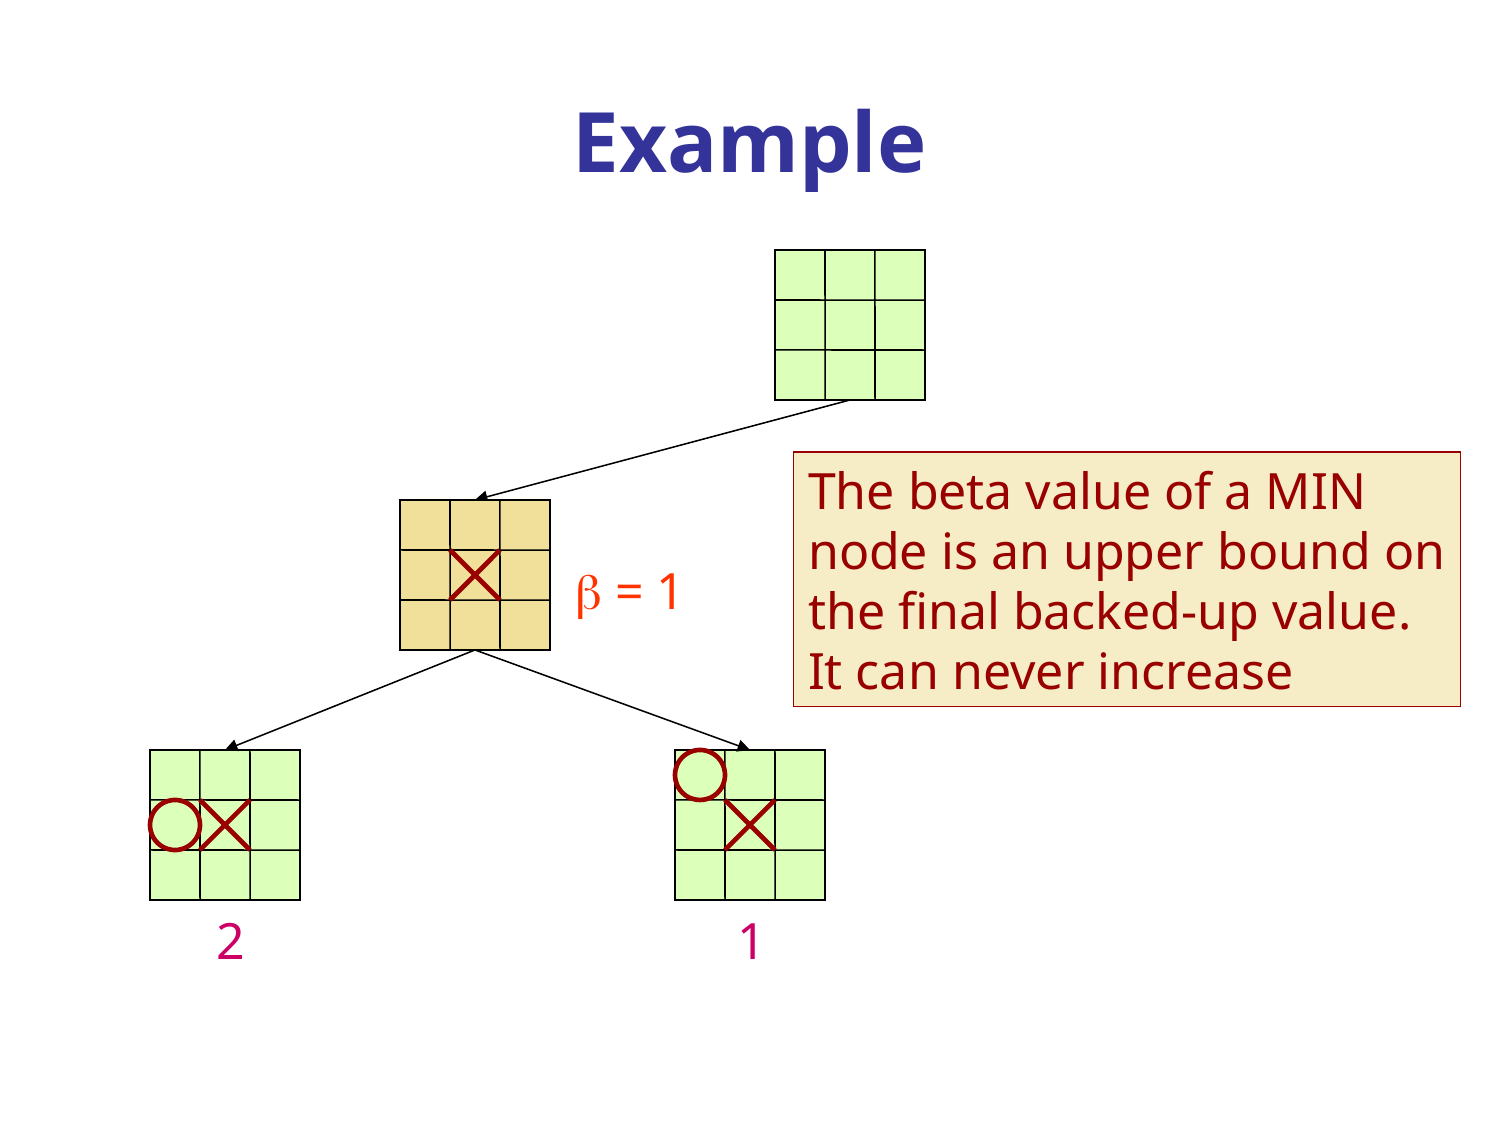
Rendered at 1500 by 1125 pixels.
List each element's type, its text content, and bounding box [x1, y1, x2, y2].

text_box The beta value of a MIN node is an upper bound on the final backed-up value. It can never increase [960, 452, 1461, 707]
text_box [149, 249, 956, 978]
title Example [74, 44, 1426, 233]
